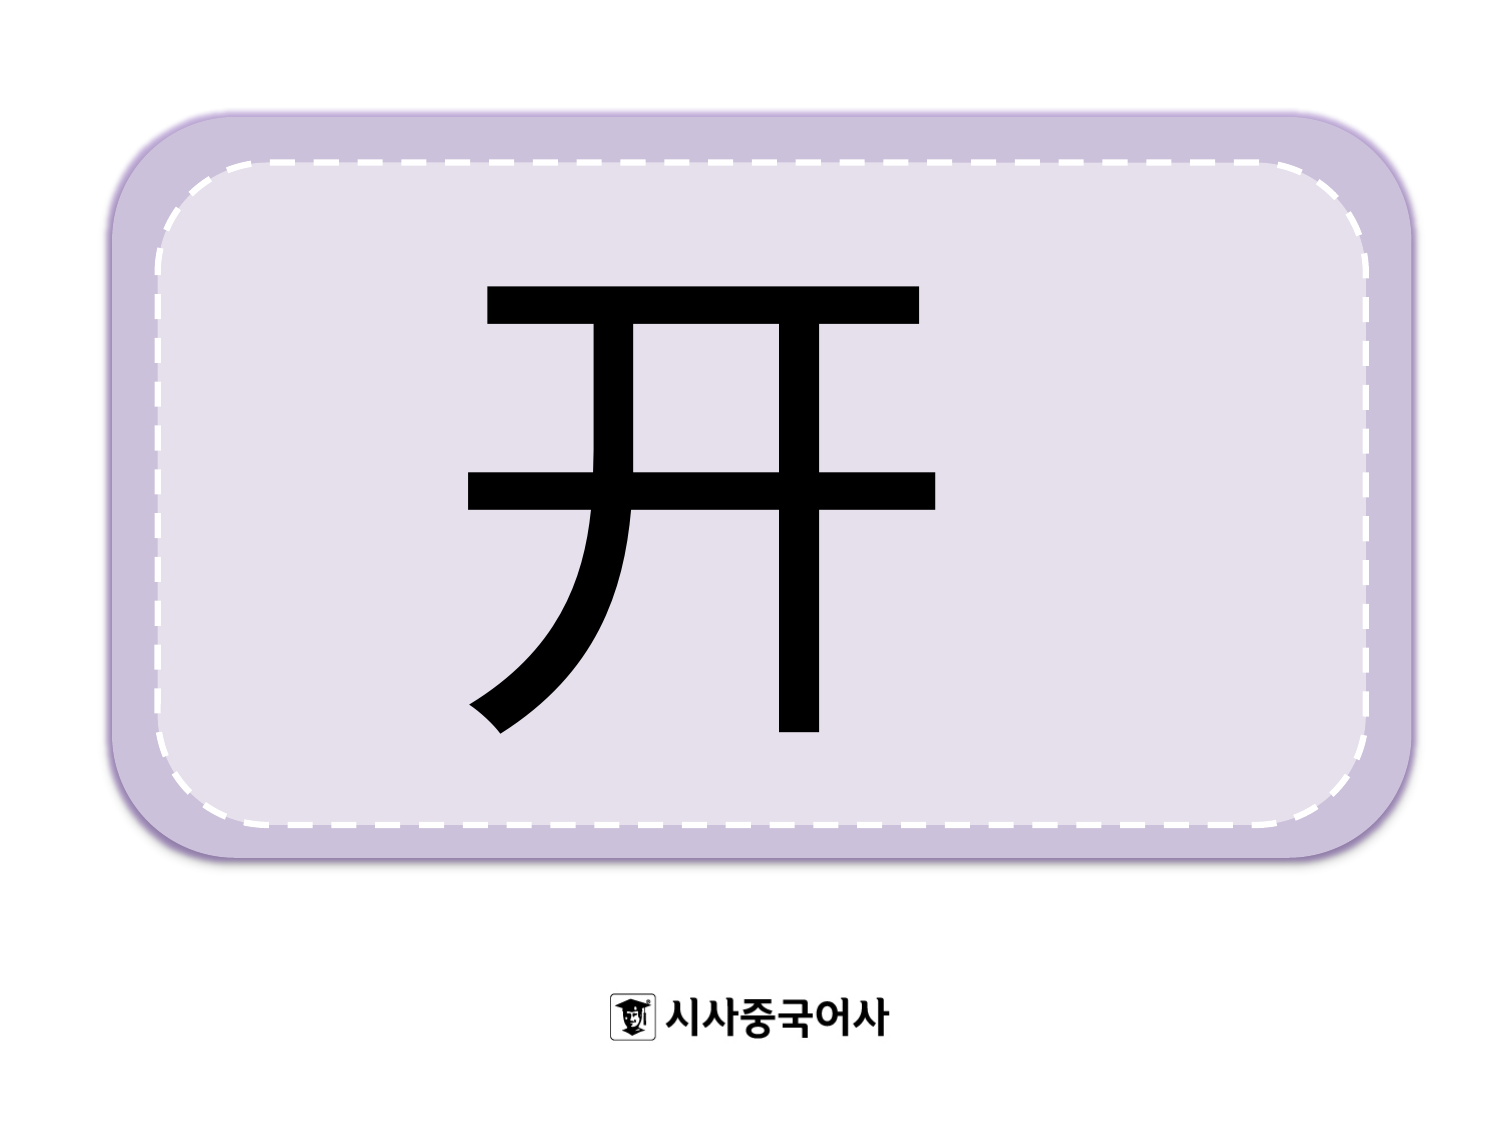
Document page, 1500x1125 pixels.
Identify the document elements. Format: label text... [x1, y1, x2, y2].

text_box 开 [162, 125, 1371, 788]
picture [602, 987, 898, 1047]
